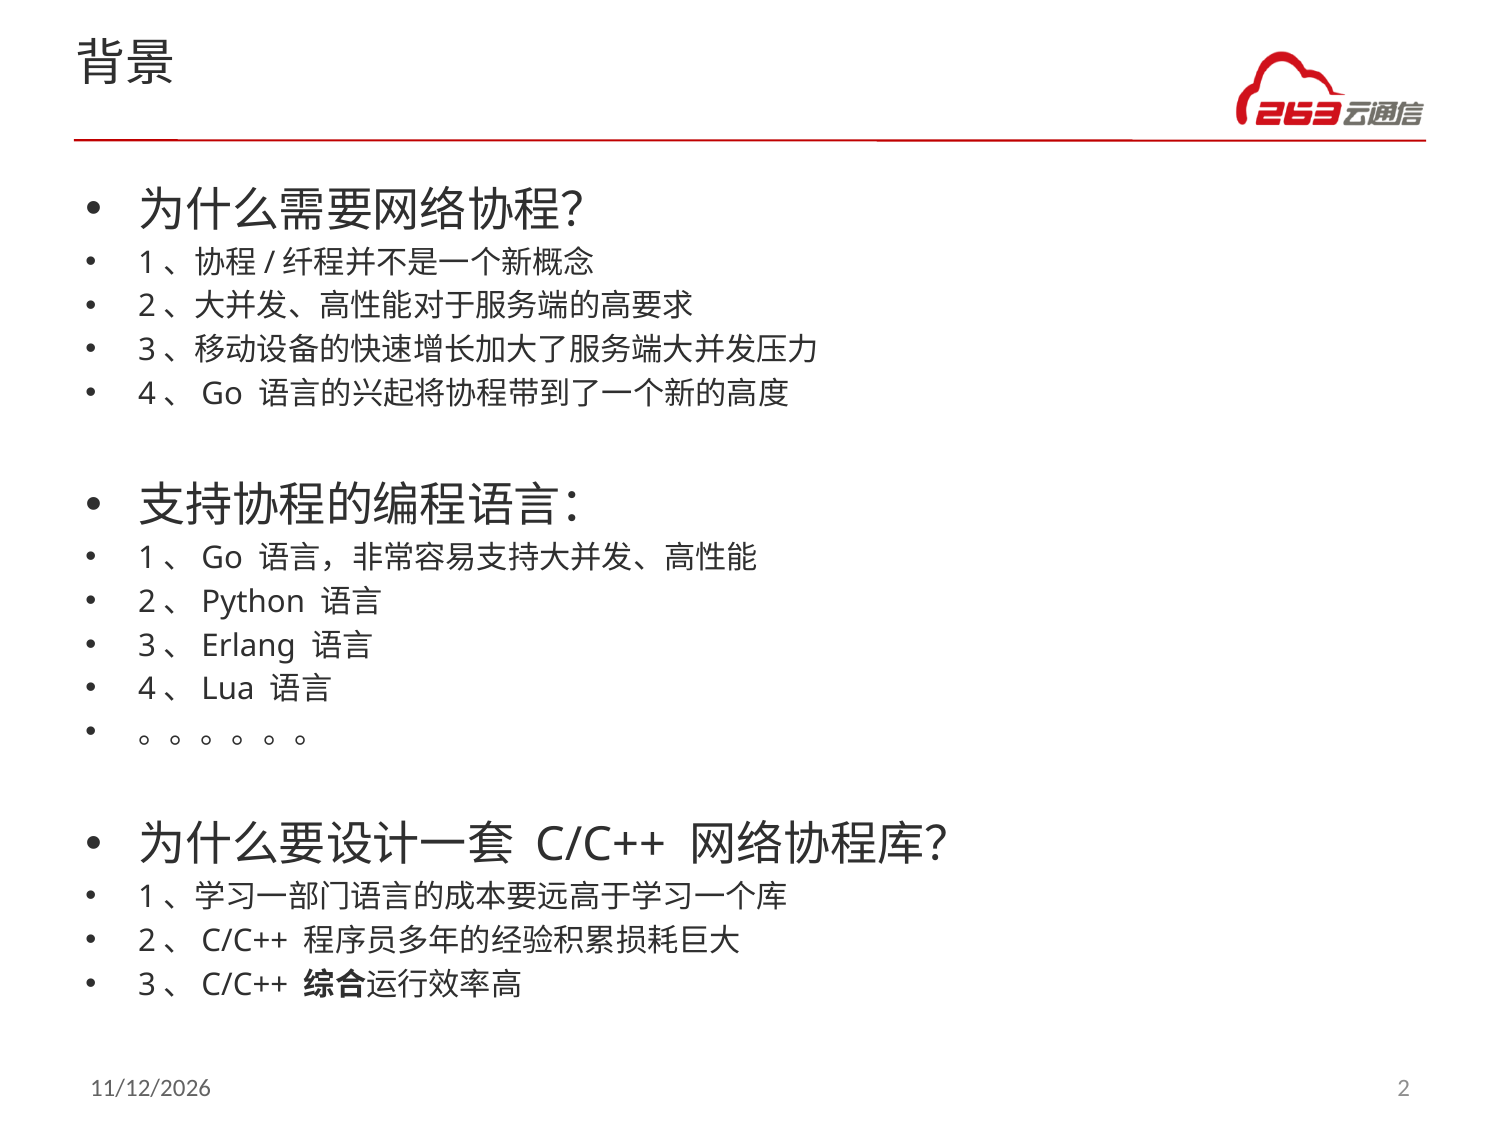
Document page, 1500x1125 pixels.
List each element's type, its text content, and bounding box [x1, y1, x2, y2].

list 为什么需要网络协程？ 1、协程/纤程并不是一个新概念 2、大并发、高性能对于服务端的高要求 3、移动设备的快速增长加大了服务端大并发压力 4、Go 语言的兴起将协程带到了一个新的高度 支持协程的编程语言： 1、Go 语言，非常容易支持大并发、高性能 2、Python 语言 3、Erlang 语言 4、Lua 语言 。。。。。。 为什么要设计一套 C/C++ 网络协程库？ 1、学习一部门语言的成本要远高于学习一个库 2、C/C++ 程序员多年的经验积累损耗巨大 3、C/C++ 综合运行效率高 [70, 171, 1421, 1016]
picture [1230, 37, 1430, 141]
title 背景 [75, 30, 1235, 136]
